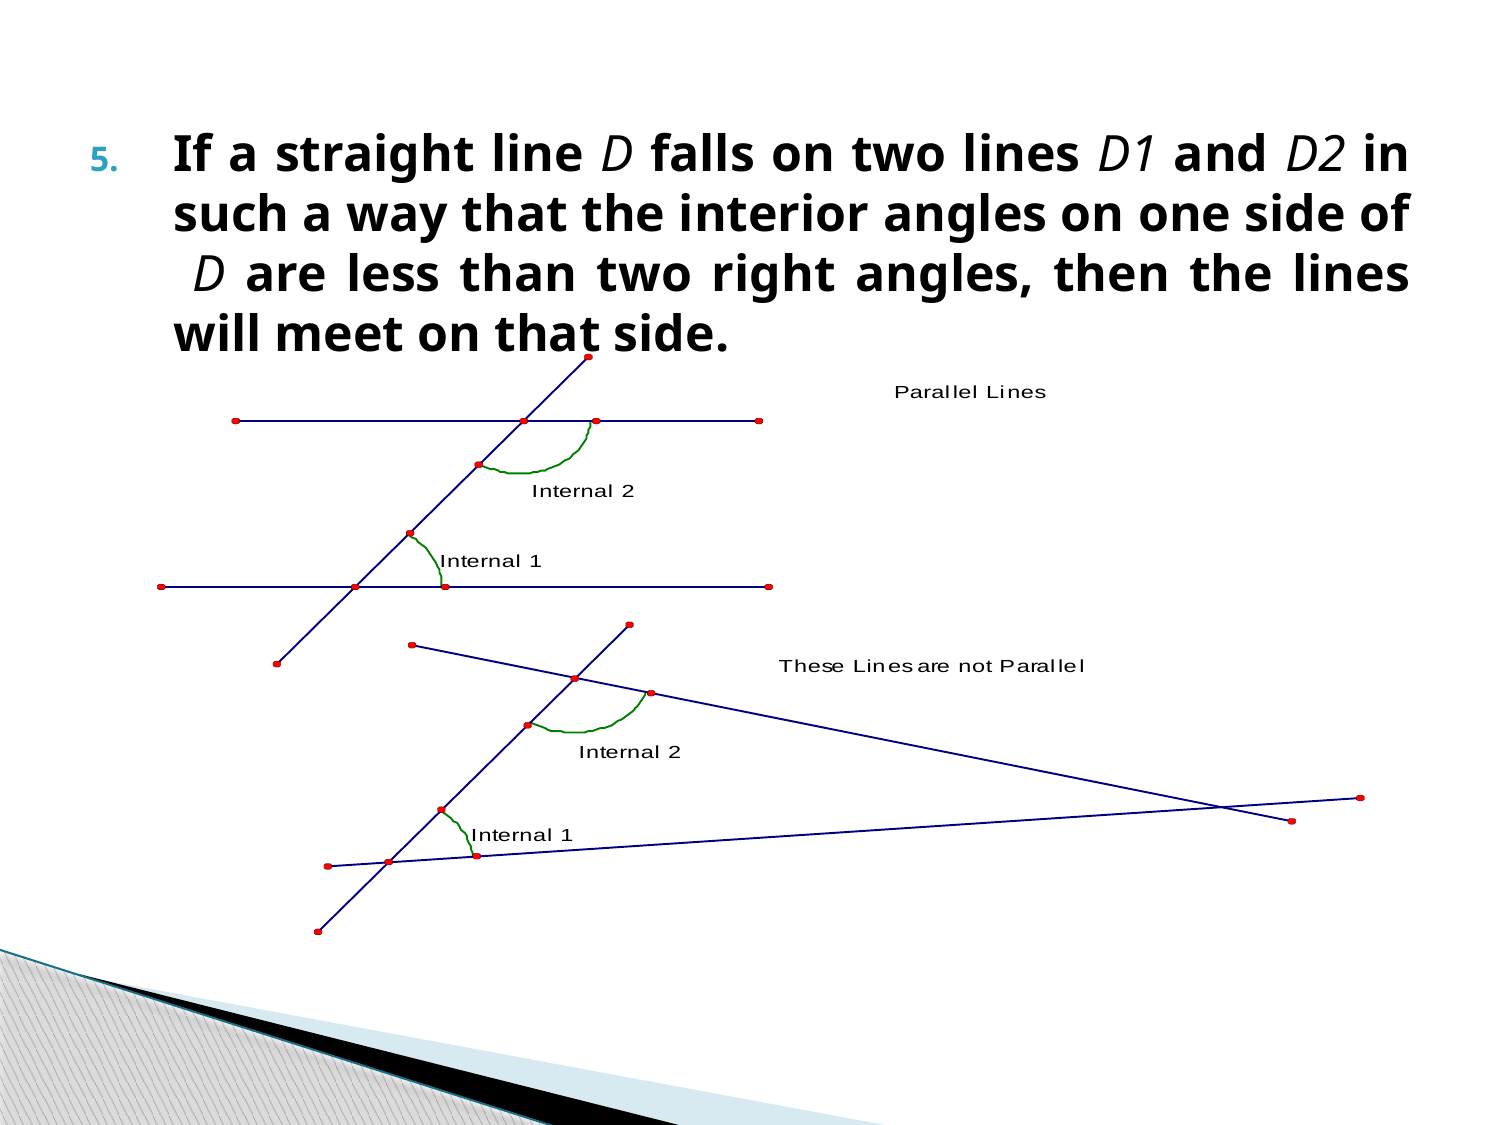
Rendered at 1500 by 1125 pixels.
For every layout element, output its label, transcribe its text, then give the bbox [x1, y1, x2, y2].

picture [135, 337, 1389, 953]
list If a straight line D falls on two lines D1 and D2 in such a way that the interior angles on one side of D are less than two right angles, then the lines will meet on that side. [75, 113, 1425, 1005]
